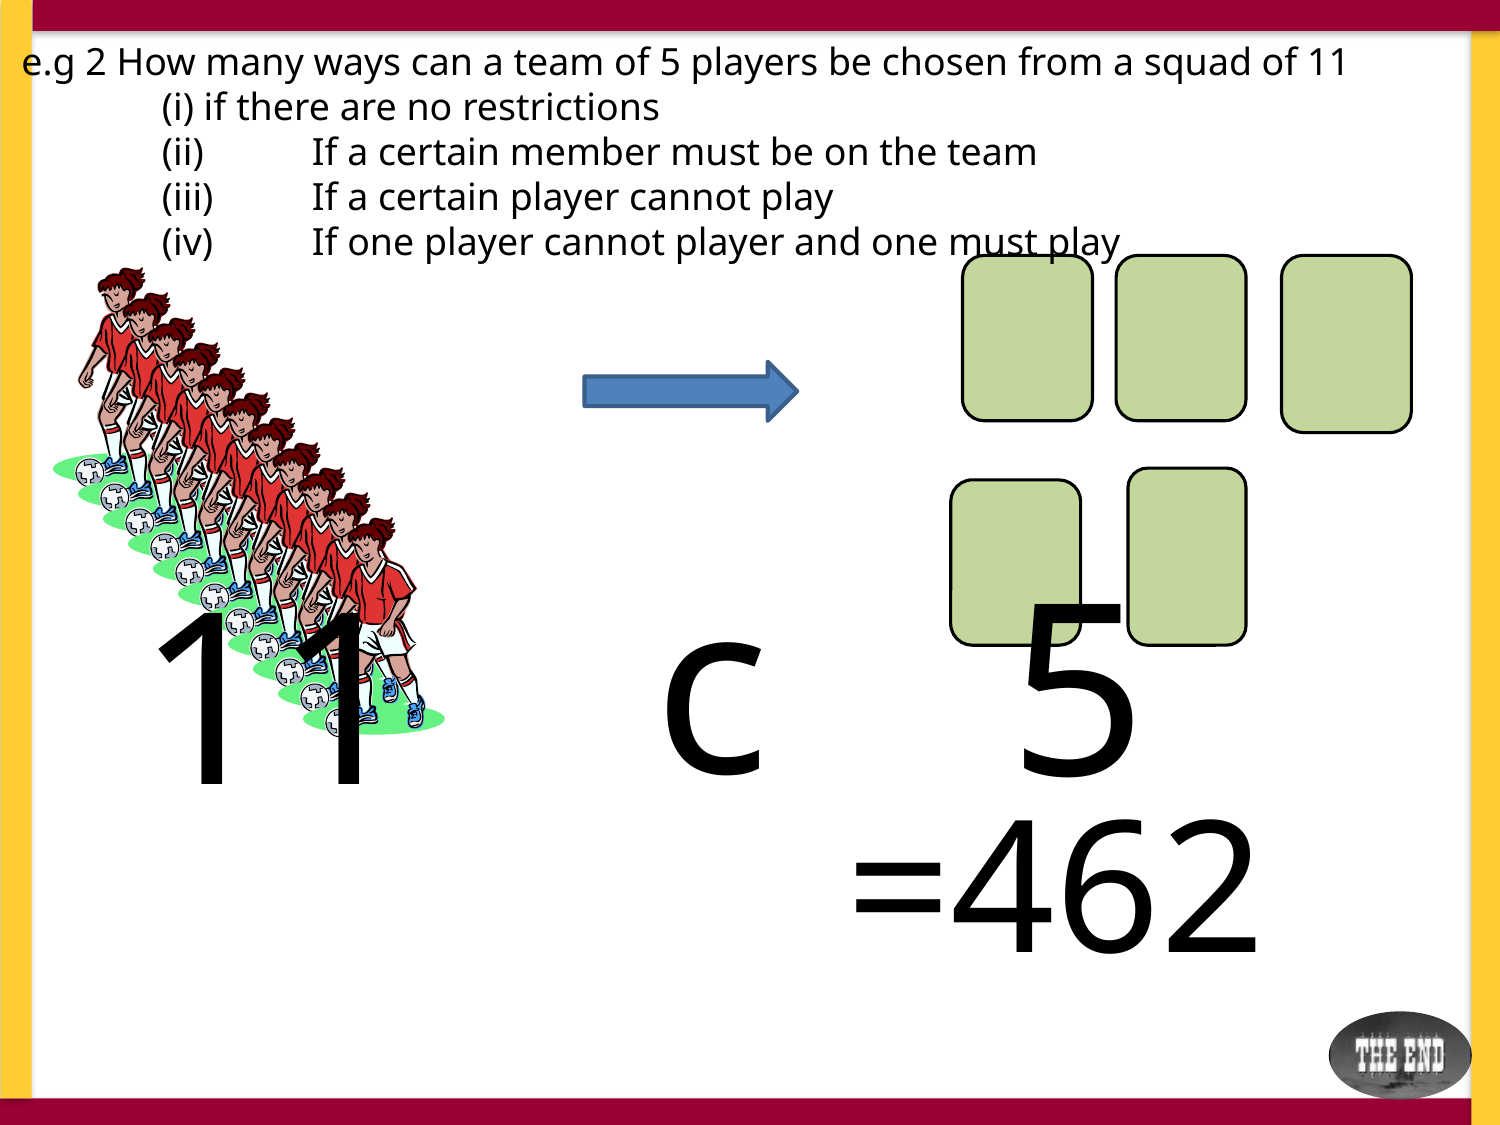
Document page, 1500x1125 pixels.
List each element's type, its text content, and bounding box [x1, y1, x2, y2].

text_box 5 [994, 528, 1162, 831]
text_box e.g 2 How many ways can a team of 5 players be chosen from a squad of 11 (i) if there are no restrictions (ii) If a certain member must be on the team (iii) If a certain player cannot play (iv) If one player cannot player and one must play [0, 30, 1367, 271]
text_box [960, 271, 1095, 423]
text_box [1113, 271, 1249, 423]
text_box =462 [831, 762, 1281, 997]
text_box c [639, 526, 785, 829]
text_box [1125, 465, 1249, 648]
text_box [1279, 253, 1414, 435]
text_box [582, 359, 800, 423]
text_box 11 [122, 565, 427, 841]
picture [1328, 1011, 1472, 1100]
picture [52, 267, 445, 738]
text_box [948, 477, 1083, 648]
